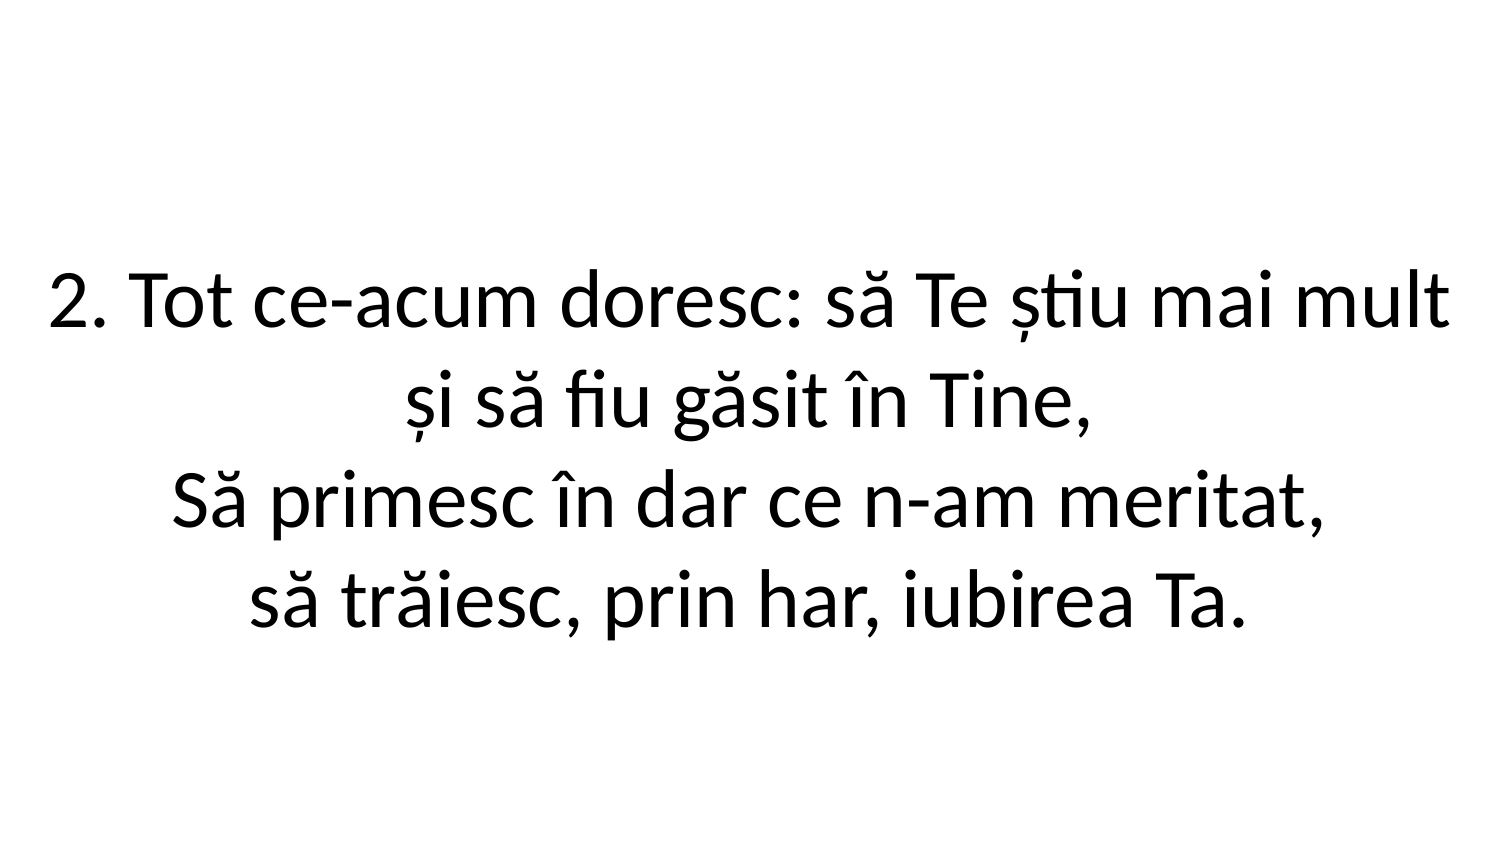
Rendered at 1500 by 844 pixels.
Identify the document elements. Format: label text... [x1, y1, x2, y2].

text_box 2. Tot ce-acum doresc: să Te știu mai mult și să fiu găsit în Tine, Să primesc în dar ce n-am meritat, să trăiesc, prin har, iubirea Ta. [32, 192, 1468, 652]
